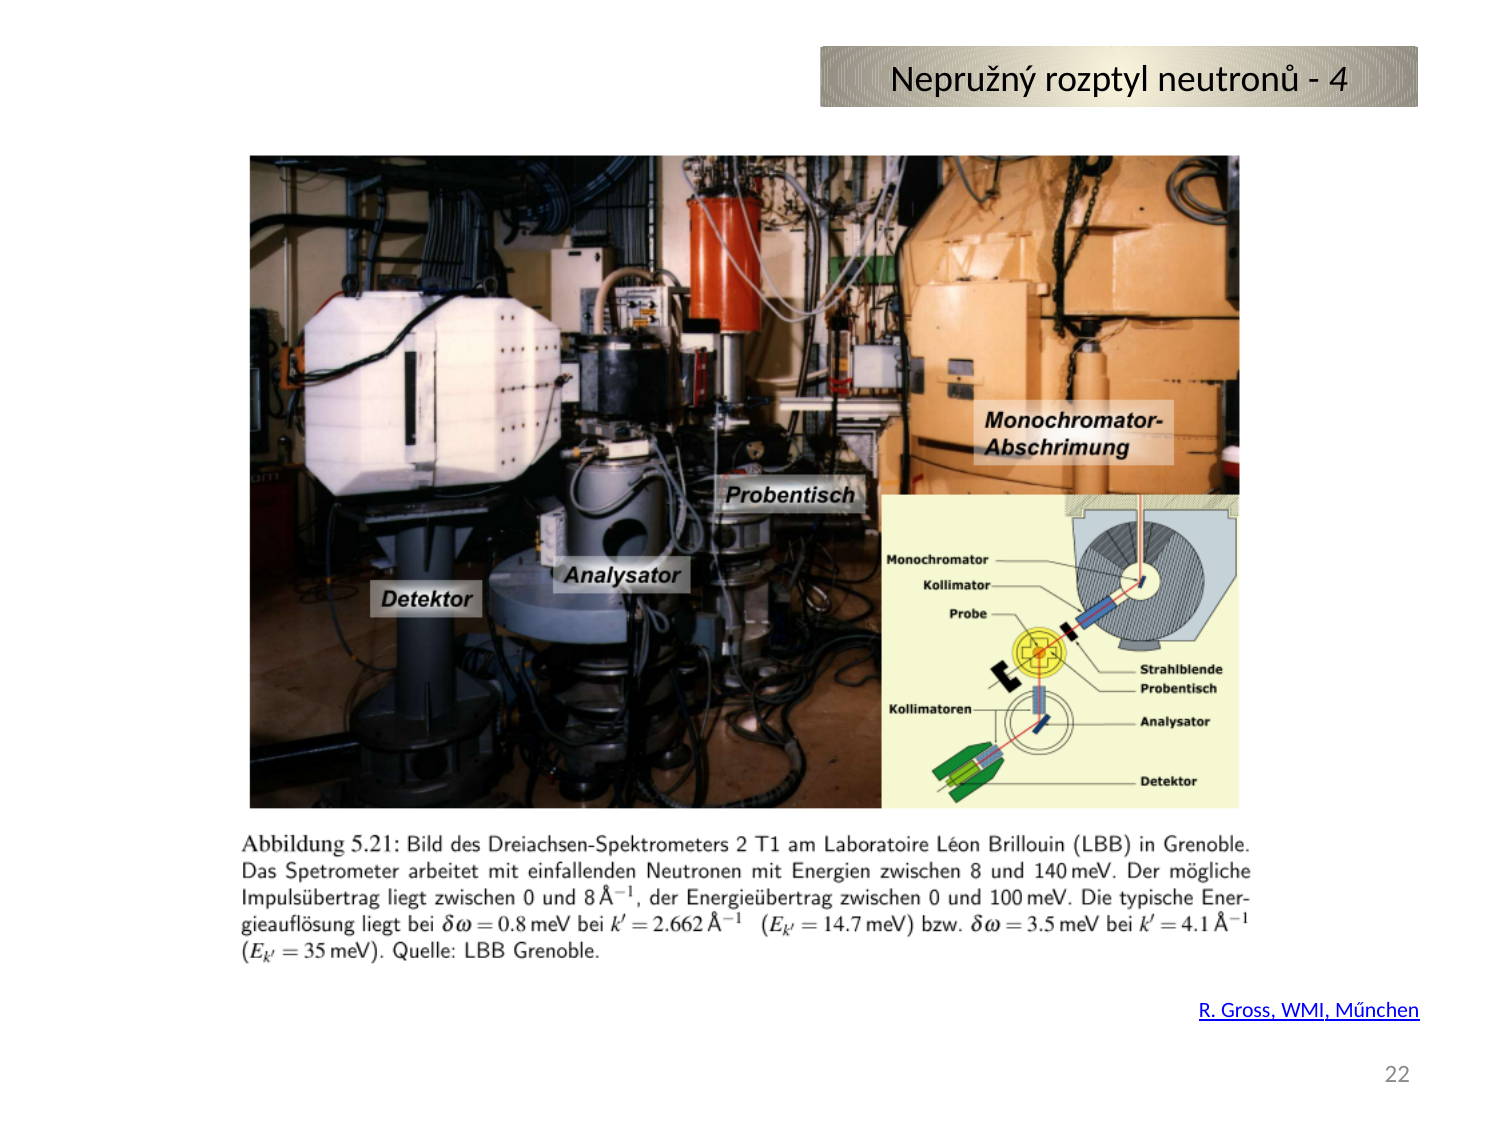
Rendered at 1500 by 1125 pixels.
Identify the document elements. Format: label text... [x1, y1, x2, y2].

text_box Nepružný rozptyl neutronů - 4 [820, 46, 1418, 107]
slide_number 22 [1074, 1042, 1425, 1103]
picture [210, 116, 1269, 974]
text_box R. Gross, WMI, Műnchen [1183, 988, 1435, 1030]
